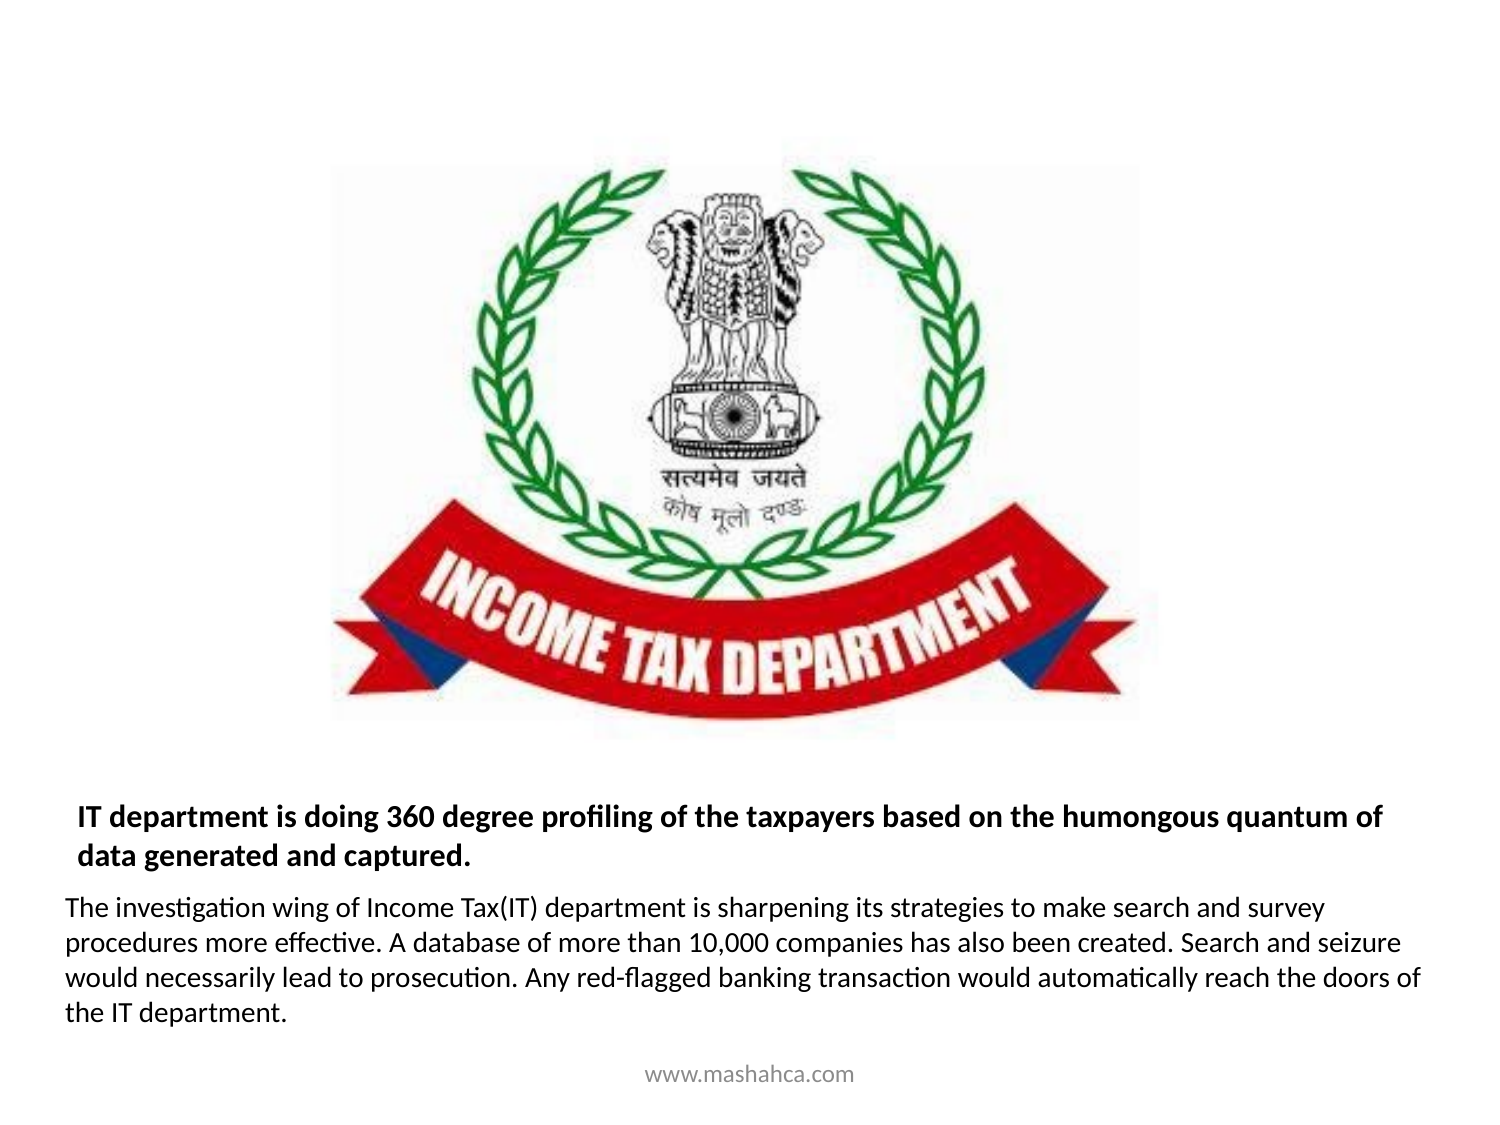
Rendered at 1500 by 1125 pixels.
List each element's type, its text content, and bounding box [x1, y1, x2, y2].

footer www.mashahca.com [512, 1042, 988, 1103]
picture [293, 100, 1195, 776]
title IT department is doing 360 degree profiling of the taxpayers based on the humongous quantum of data generated and captured. [62, 787, 1425, 880]
list The investigation wing of Income Tax(IT) department is sharpening its strategies to make search and survey procedures more effective. A database of more than 10,000 companies has also been created. Search and seizure would necessarily lead to prosecution. Any red-flagged banking transaction would automatically reach the doors of the IT department. [50, 880, 1463, 1050]
